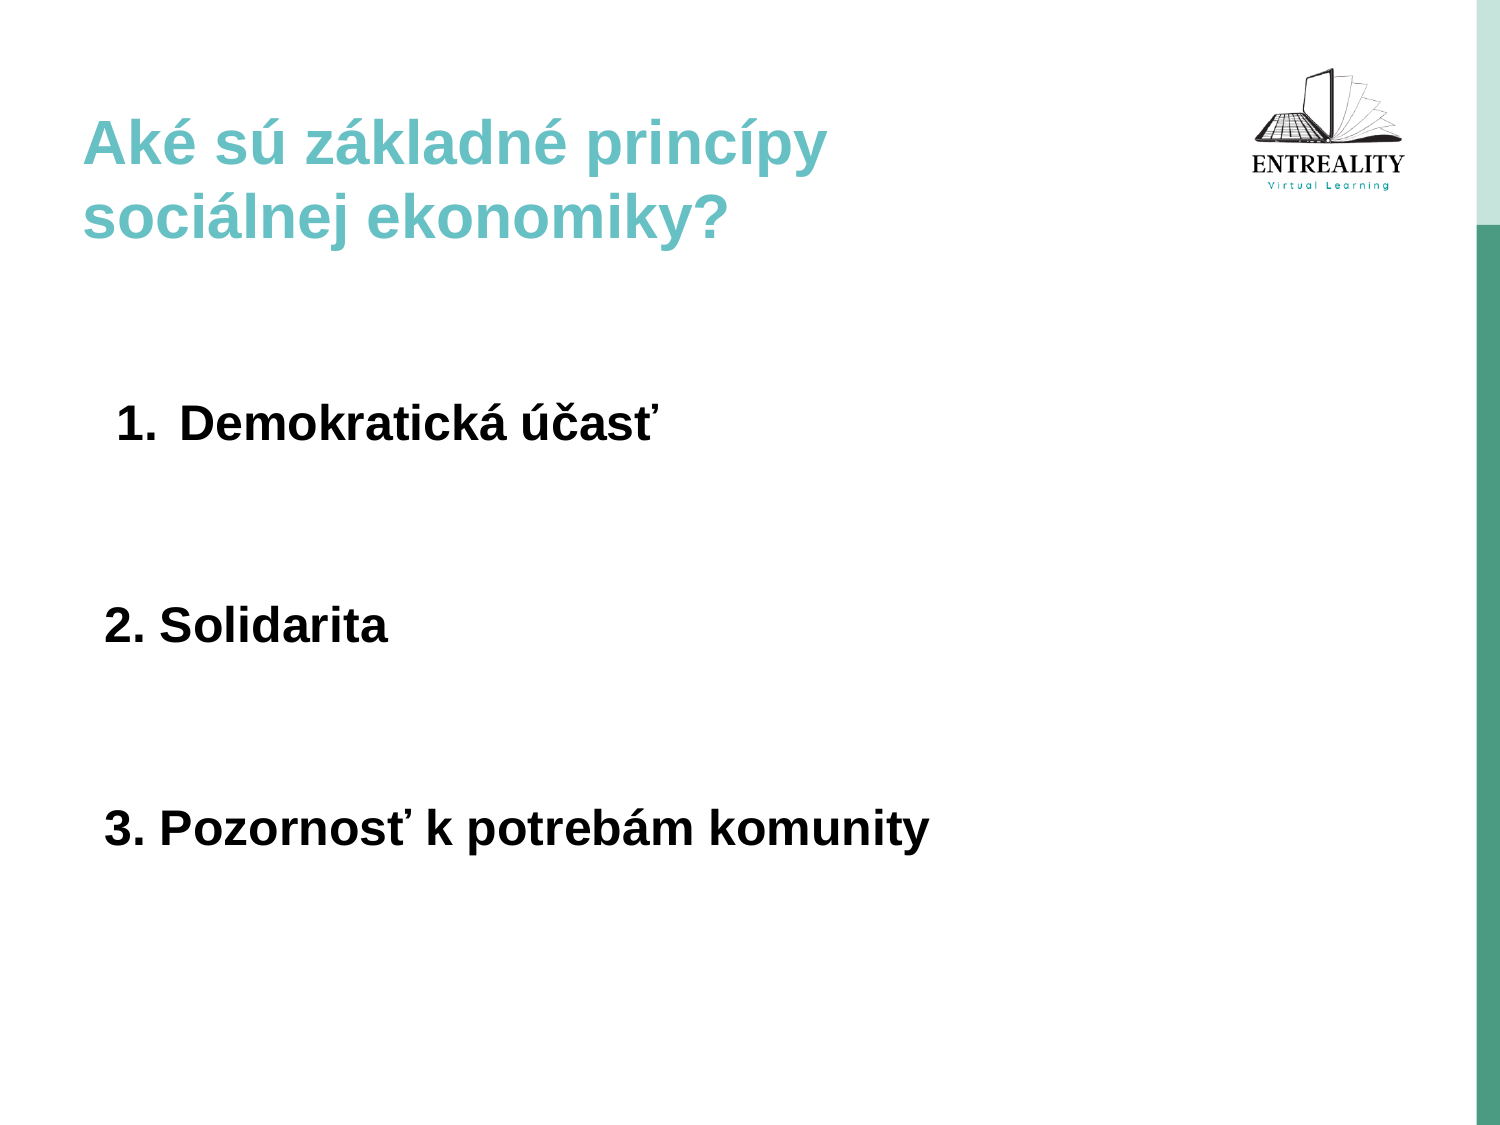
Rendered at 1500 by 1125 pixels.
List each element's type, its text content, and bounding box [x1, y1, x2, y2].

list Demokratická účasť 2. Solidarita 3. Pozornosť k potrebám komunity [89, 382, 1340, 1050]
title Aké sú základné princípy sociálnej ekonomiky? [67, 34, 1018, 260]
picture [1198, 0, 1458, 259]
